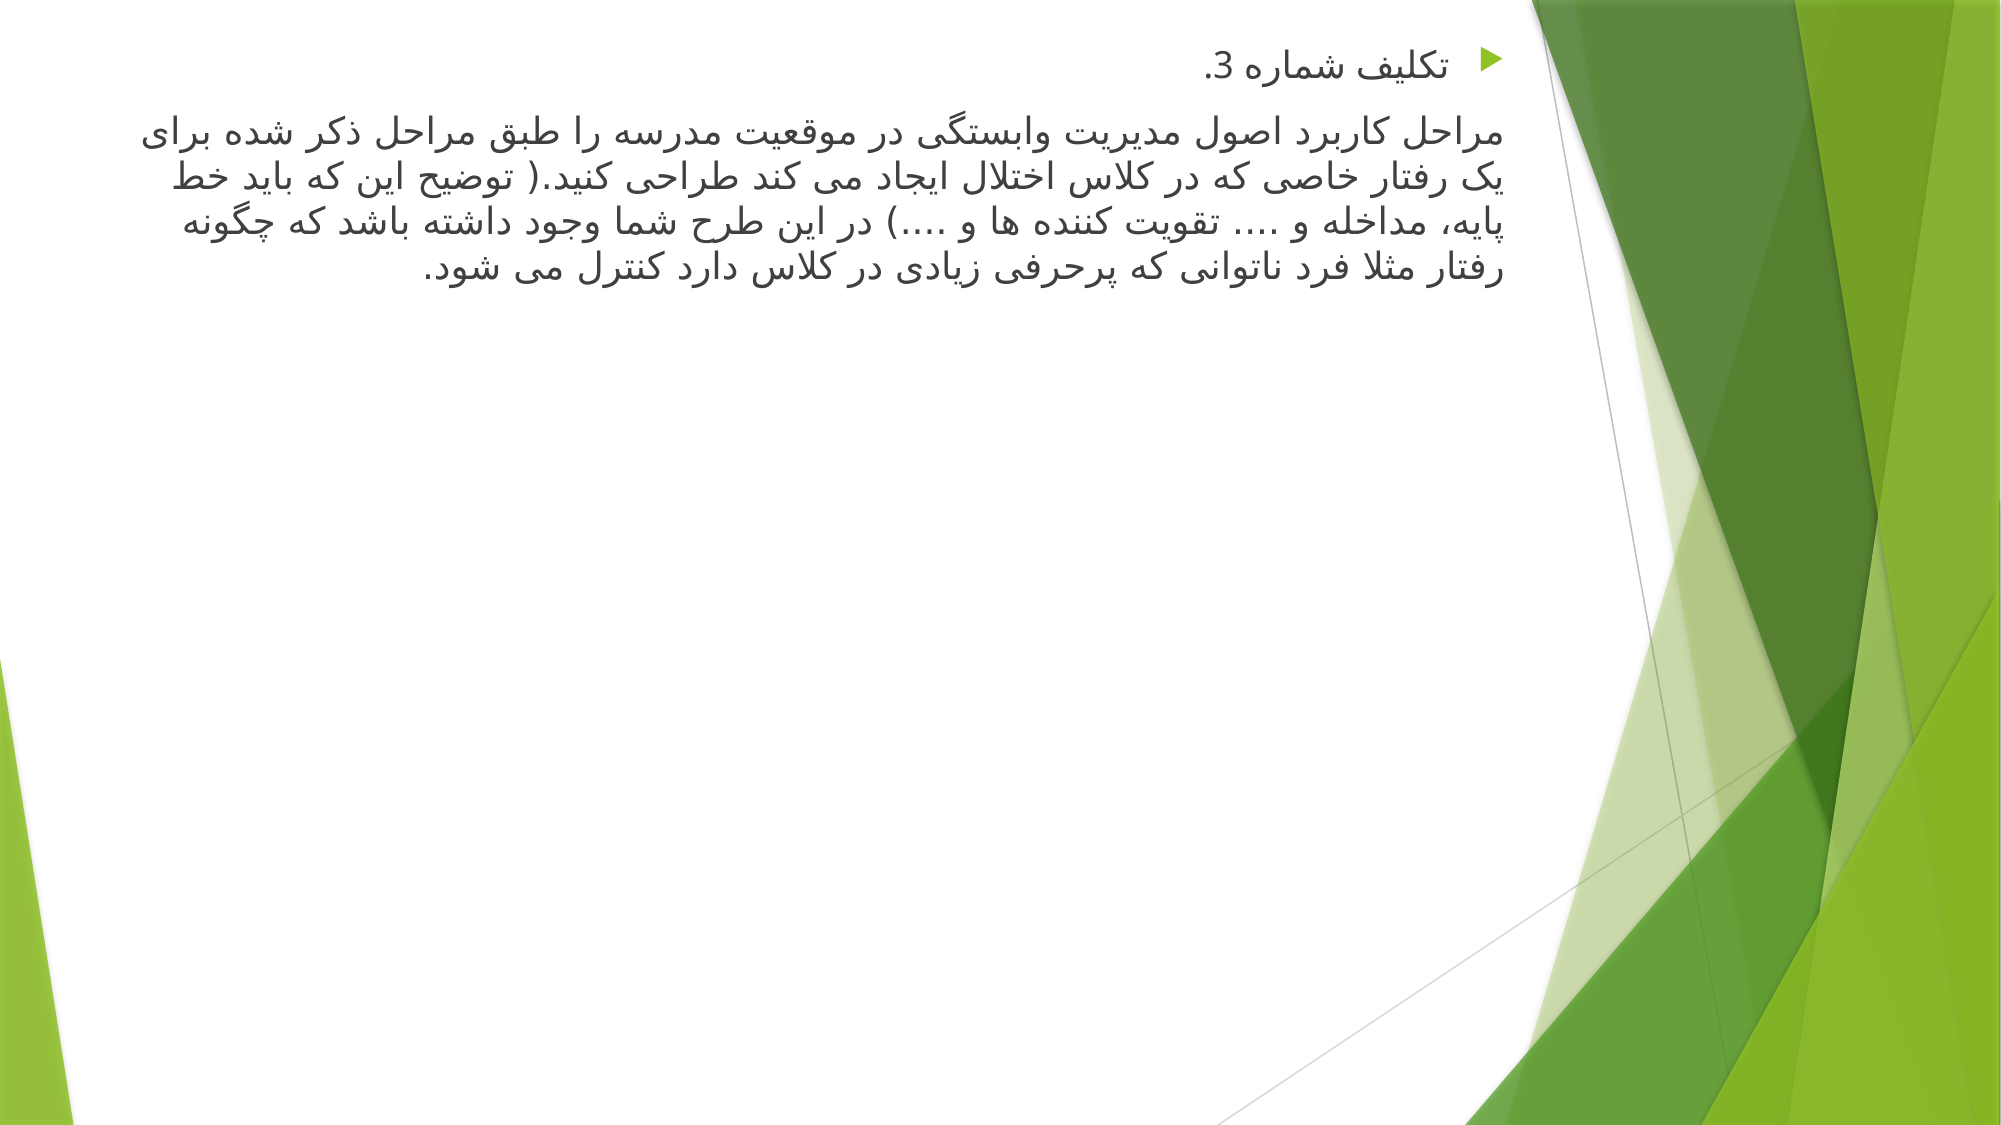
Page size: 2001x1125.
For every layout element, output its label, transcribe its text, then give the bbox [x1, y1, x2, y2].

list تکلیف شماره 3. مراحل کاربرد اصول مدیریت وابستگی در موقعیت مدرسه را طبق مراحل ذکر شده برای یک رفتار خاصی که در کلاس اختلال ایجاد می کند طراحی کنید.( توضیح این که باید خط پایه، مداخله و .... تقویت کننده ها و ....) در این طرح شما وجود داشته باشد که چگونه رفتار مثلا فرد ناتوانی که پرحرفی زیادی در کلاس دارد کنترل می شود. [111, 33, 1522, 991]
